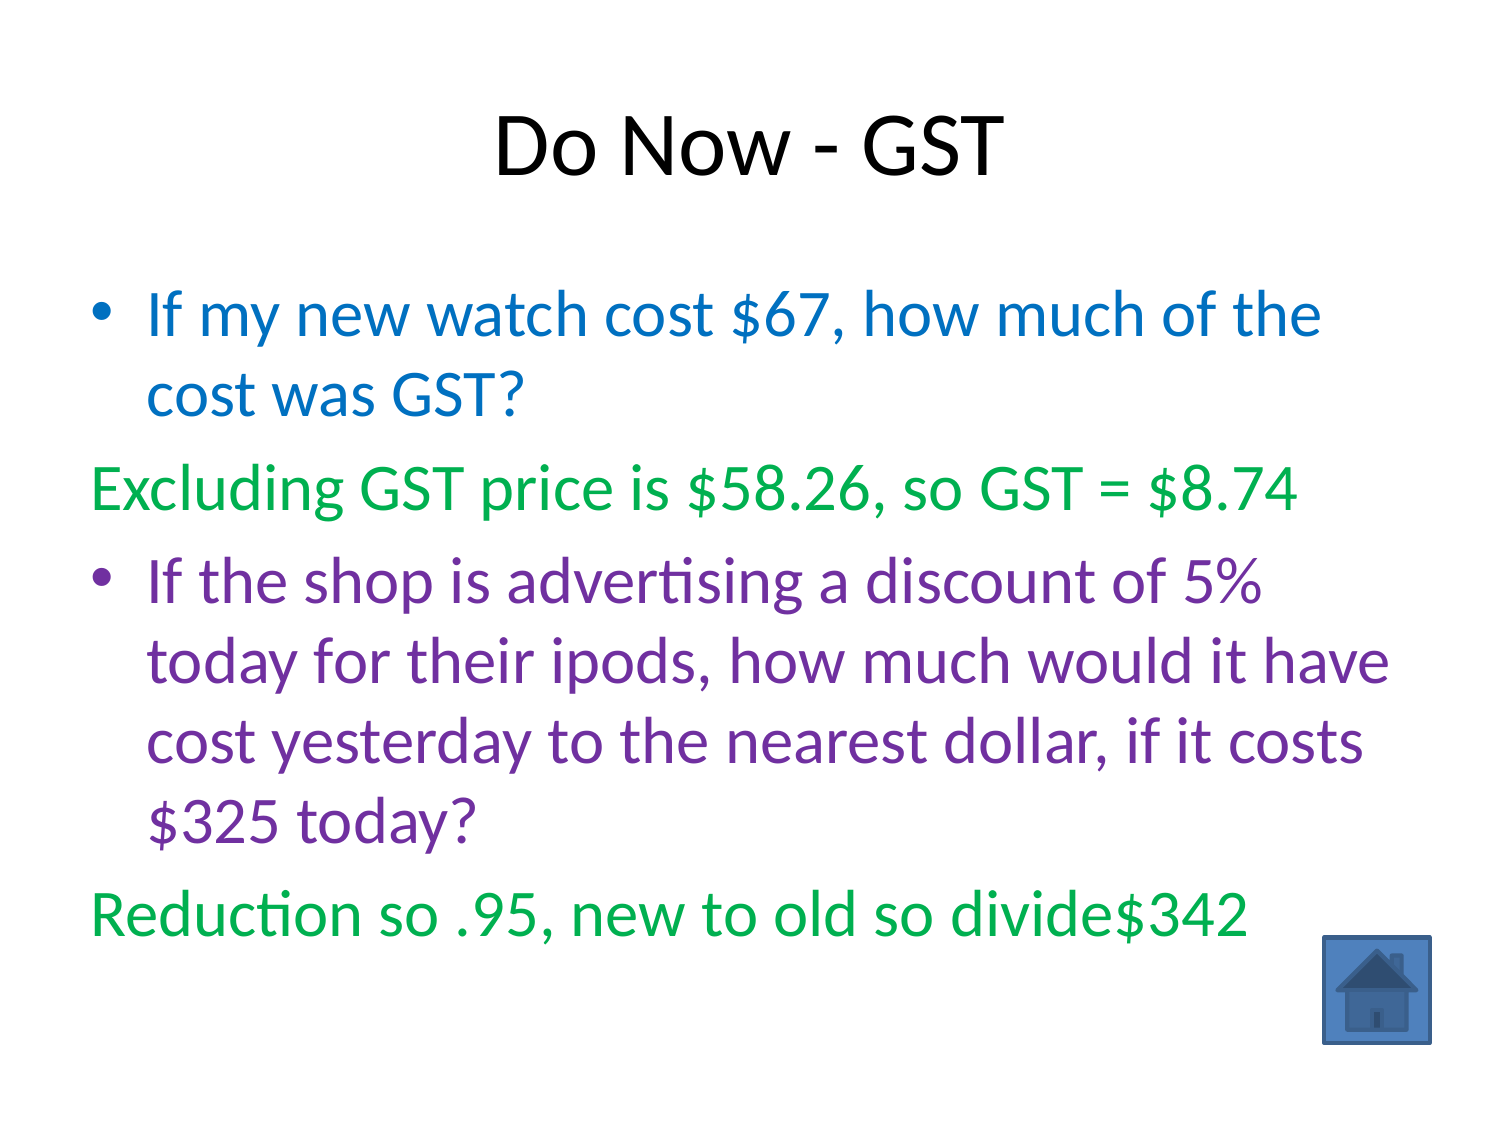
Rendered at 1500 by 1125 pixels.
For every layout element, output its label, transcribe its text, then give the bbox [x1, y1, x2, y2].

text_box [1322, 935, 1432, 1045]
list If my new watch cost $67, how much of the cost was GST? Excluding GST price is $58.26, so GST = $8.74 If the shop is advertising a discount of 5% today for their ipods, how much would it have cost yesterday to the nearest dollar, if it costs $325 today? Reduction so .95, new to old so divide$342 [75, 262, 1425, 1005]
title Do Now - GST [75, 45, 1425, 233]
